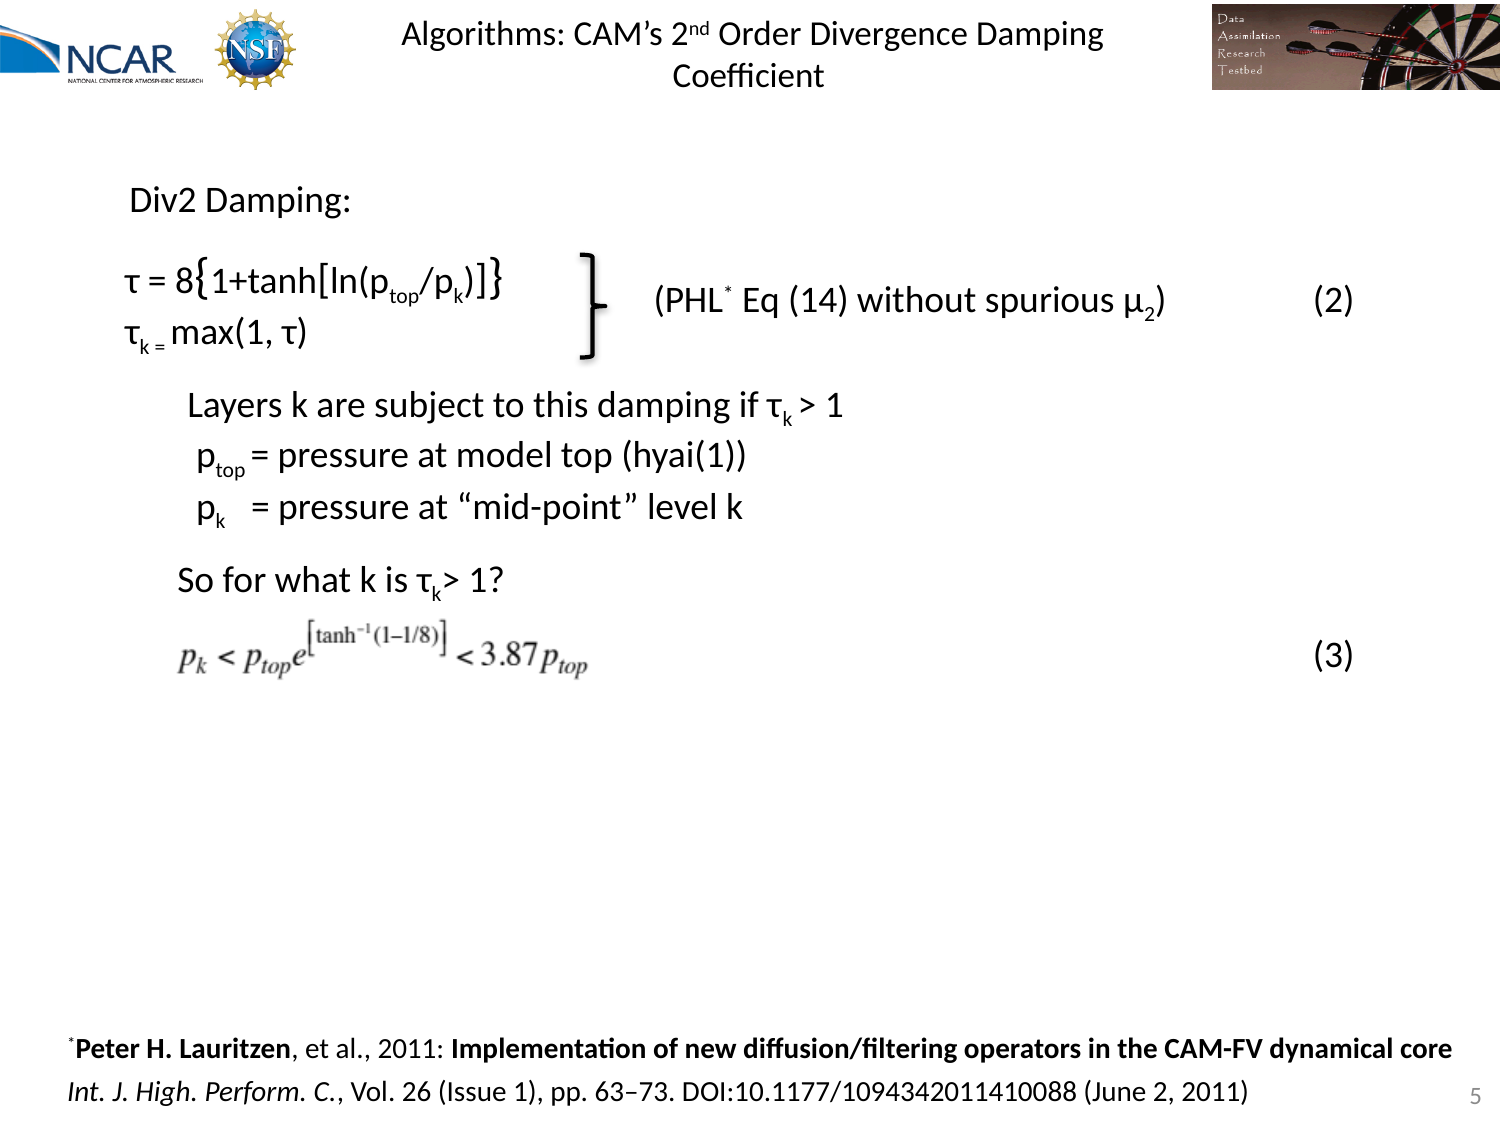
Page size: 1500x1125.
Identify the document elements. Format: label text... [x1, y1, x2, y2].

text_box (2) [1298, 267, 1370, 328]
text_box τ = 8{1+tanh[ln(ptop/pk)]} τk = max(1, τ) [110, 236, 587, 366]
text_box *Peter H. Lauritzen, et al., 2011: Implementation of new diffusion/filtering operators in the CAM-FV dynamical core Int. J. High. Perform. C., Vol. 26 (Issue 1), pp. 63–73. DOI:10.1177/1094342011410088 (June 2, 2011) [52, 1021, 1476, 1117]
text_box ptop = pressure at model top (hyai(1)) pk = pressure at “mid-point” level k [181, 439, 763, 541]
picture [0, 25, 203, 83]
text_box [173, 614, 591, 684]
picture [1212, 4, 1500, 90]
text_box (3) [1298, 622, 1370, 683]
slide_number 5 [1425, 1064, 1498, 1125]
picture [213, 7, 297, 91]
title Algorithms: CAM’s 2nd Order Divergence Damping Coefficient [315, 3, 1190, 103]
text_box Layers k are subject to this damping if τk > 1 [172, 372, 868, 439]
text_box So for what k is τk> 1? [162, 547, 529, 614]
text_box Div2 Damping: [114, 167, 368, 228]
text_box [579, 252, 608, 360]
text_box (PHL* Eq (14) without spurious μ2) [630, 267, 1182, 334]
